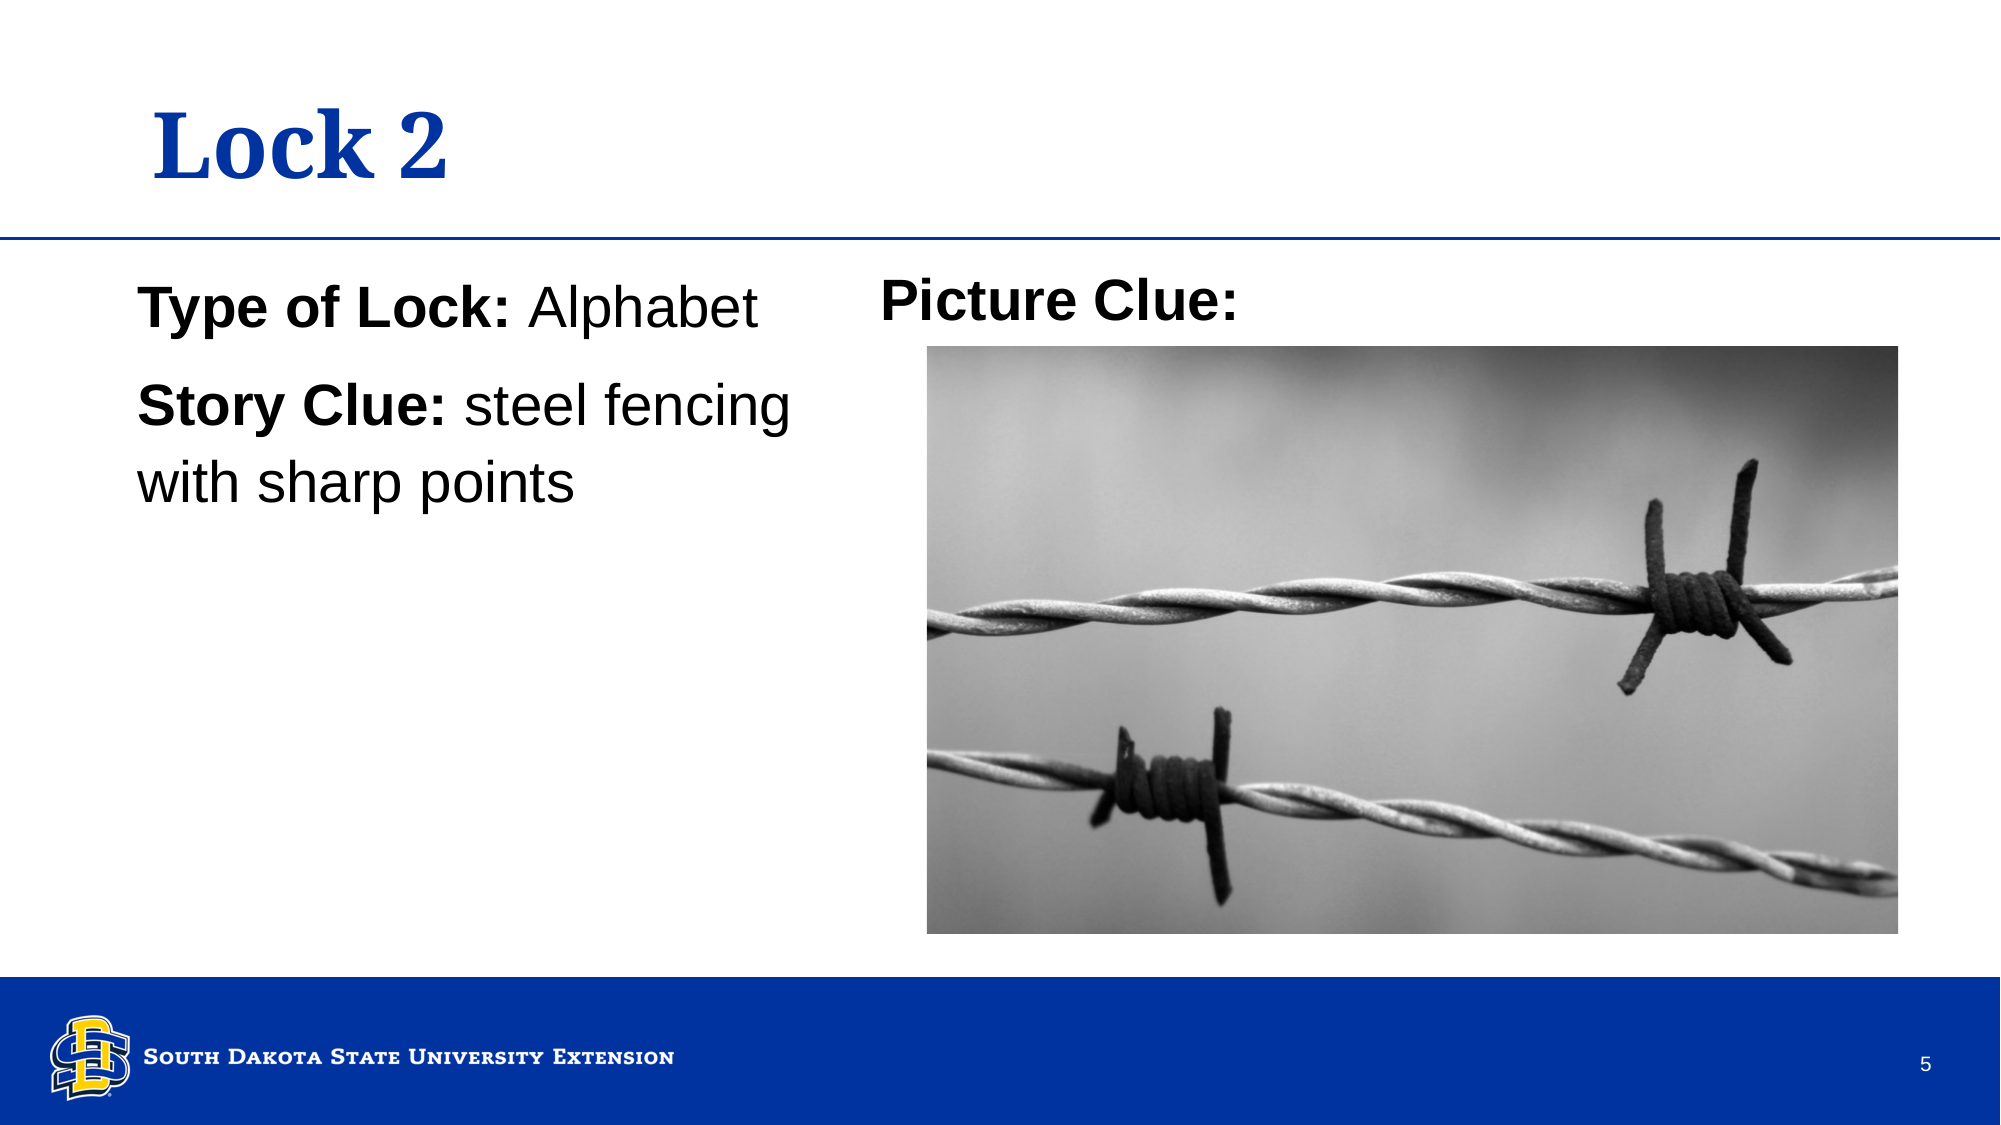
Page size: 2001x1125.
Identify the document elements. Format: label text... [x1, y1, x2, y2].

title Lock 2 – 2 [137, 59, 1863, 239]
list Type of Lock: Alphabet Story Clue: steel fencing with sharp points [137, 262, 847, 934]
text_box Picture Clue: [880, 262, 1420, 333]
picture [50, 1015, 674, 1101]
picture [926, 345, 1899, 934]
